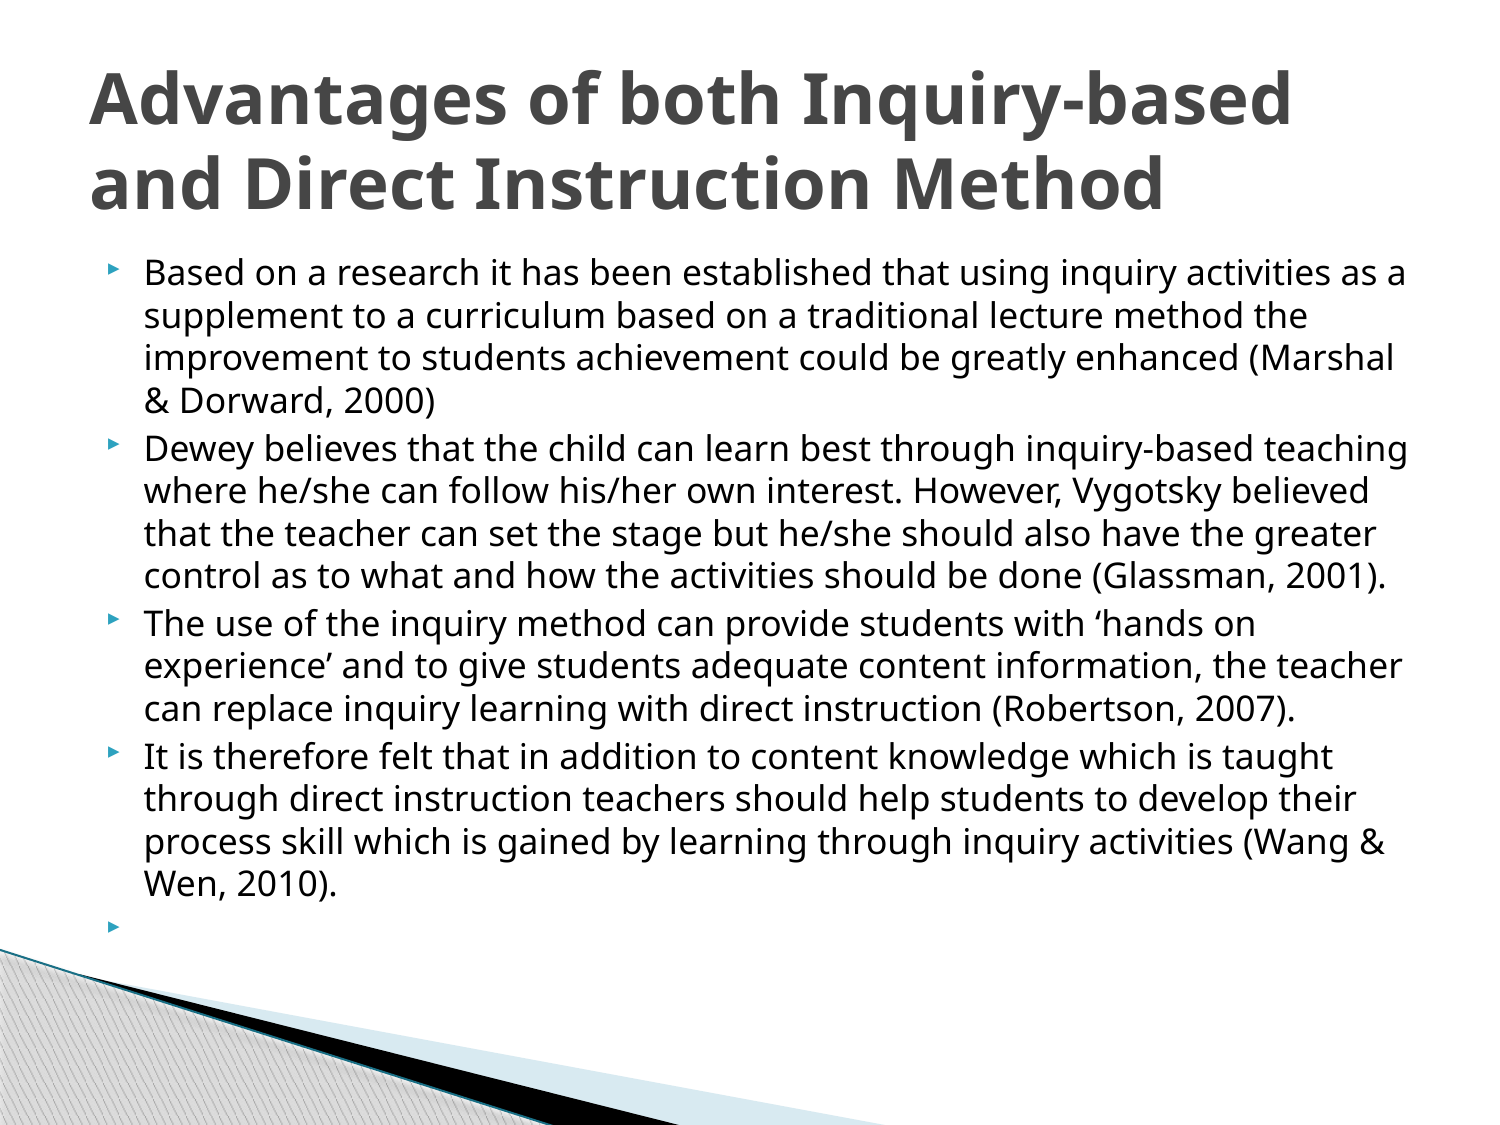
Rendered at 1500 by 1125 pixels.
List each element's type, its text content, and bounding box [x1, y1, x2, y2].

list Based on a research it has been established that using inquiry activities as a supplement to a curriculum based on a traditional lecture method the improvement to students achievement could be greatly enhanced (Marshal & Dorward, 2000) Dewey believes that the child can learn best through inquiry-based teaching where he/she can follow his/her own interest. However, Vygotsky believed that the teacher can set the stage but he/she should also have the greater control as to what and how the activities should be done (Glassman, 2001). The use of the inquiry method can provide students with ‘hands on experience’ and to give students adequate content information, the teacher can replace inquiry learning with direct instruction (Robertson, 2007). It is therefore felt that in addition to content knowledge which is taught through direct instruction teachers should help students to develop their process skill which is gained by learning through inquiry activities (Wang & Wen, 2010). [75, 243, 1425, 986]
title Advantages of both Inquiry-based and Direct Instruction Method [75, 45, 1425, 233]
